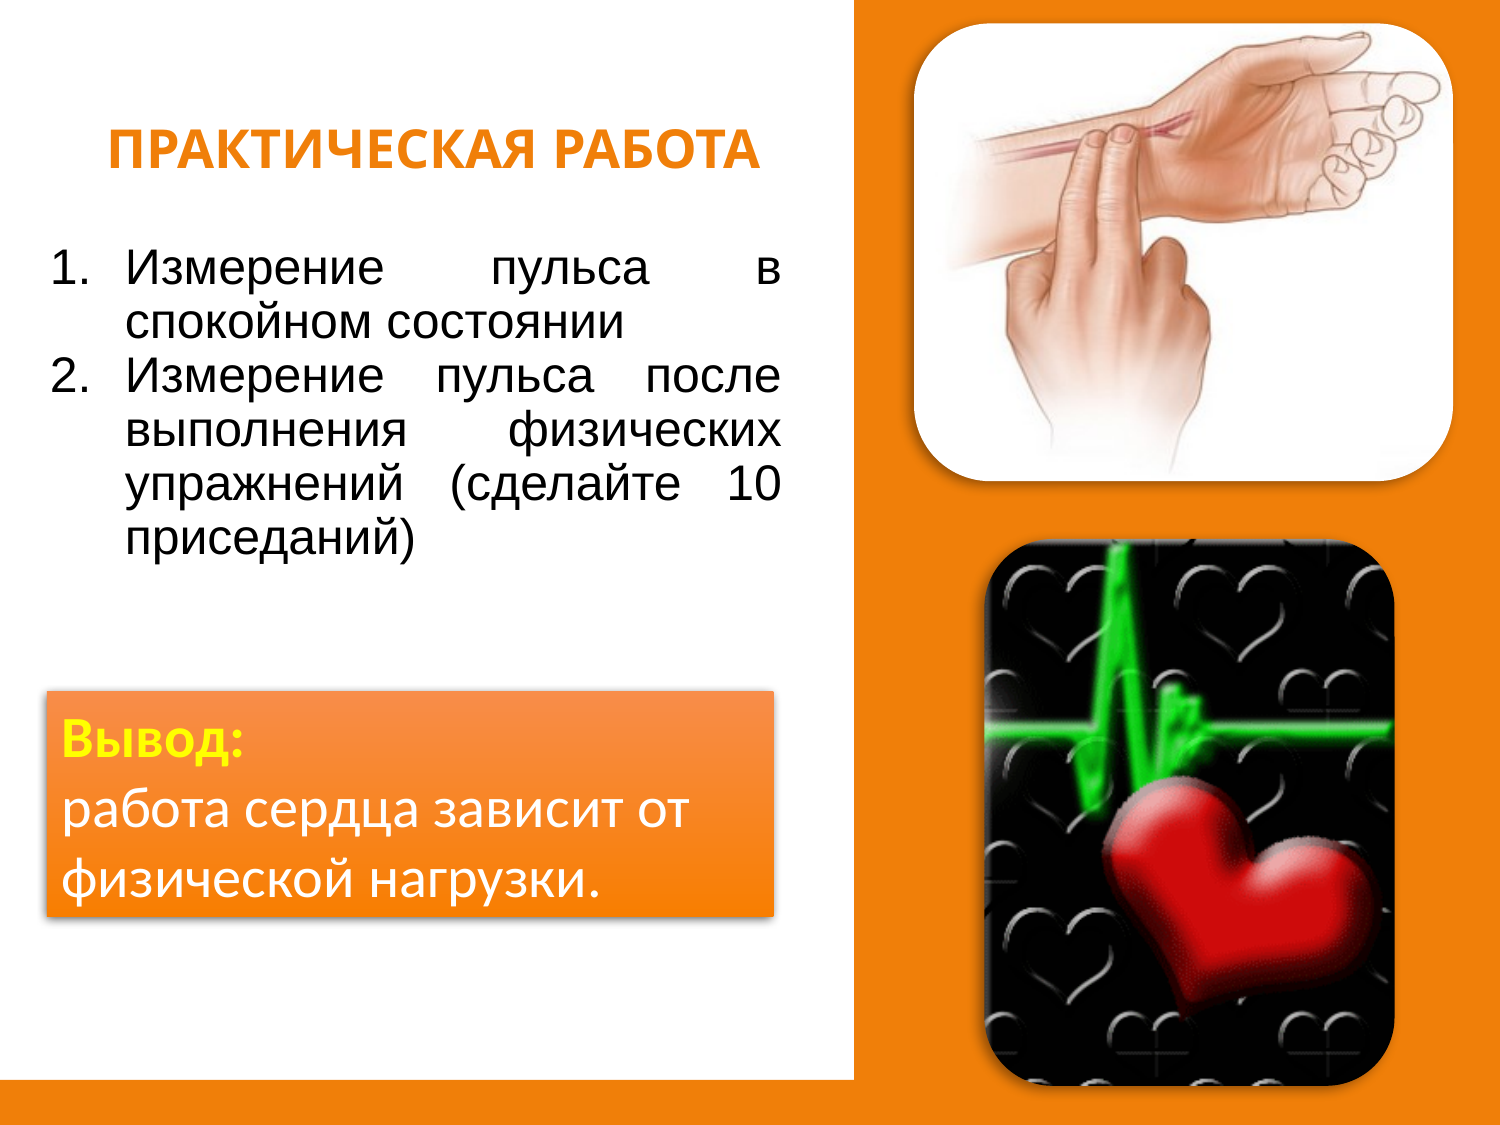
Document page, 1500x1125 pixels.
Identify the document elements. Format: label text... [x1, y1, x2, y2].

text_box Измерение пульса в спокойном состоянии Измерение пульса после выполнения физических упражнений (сделайте 10 приседаний) [35, 234, 797, 573]
title Практическая работа [70, 82, 797, 188]
picture [913, 23, 1454, 482]
text_box [854, 0, 1500, 1091]
picture [984, 538, 1395, 1086]
text_box Вывод: работа сердца зависит от физической нагрузки. [46, 691, 774, 917]
